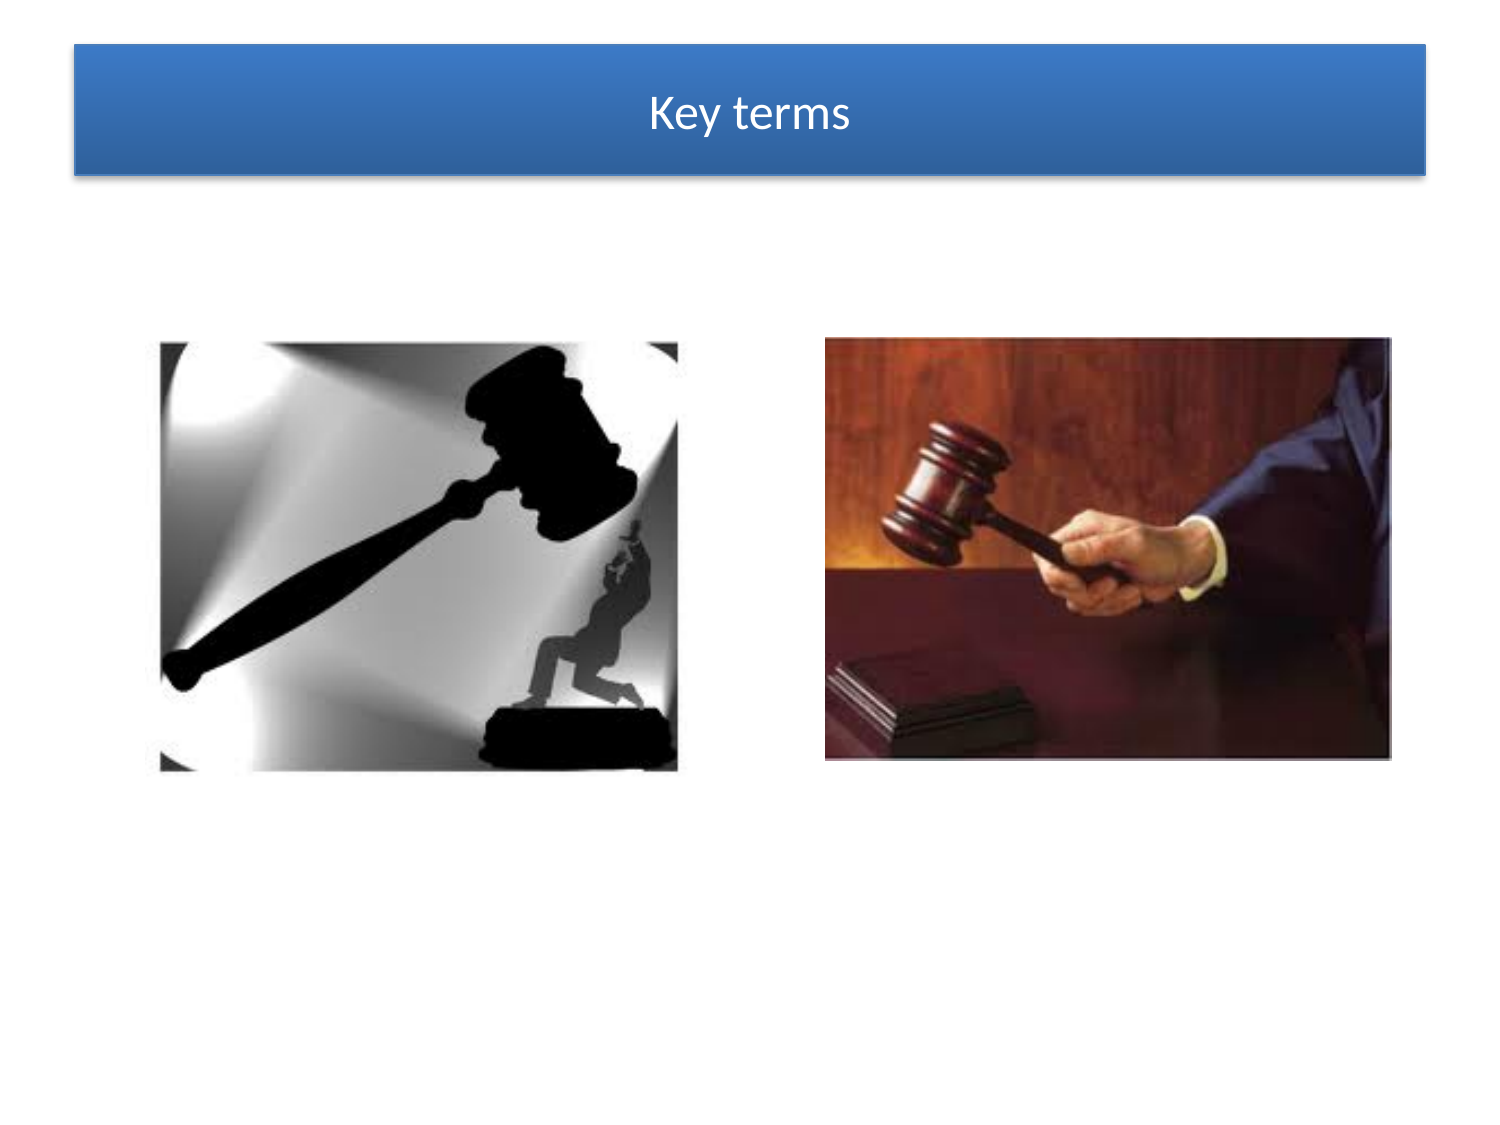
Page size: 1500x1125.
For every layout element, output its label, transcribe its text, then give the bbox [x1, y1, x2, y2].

title Key terms [74, 44, 1426, 176]
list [144, 324, 701, 788]
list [824, 337, 1392, 761]
